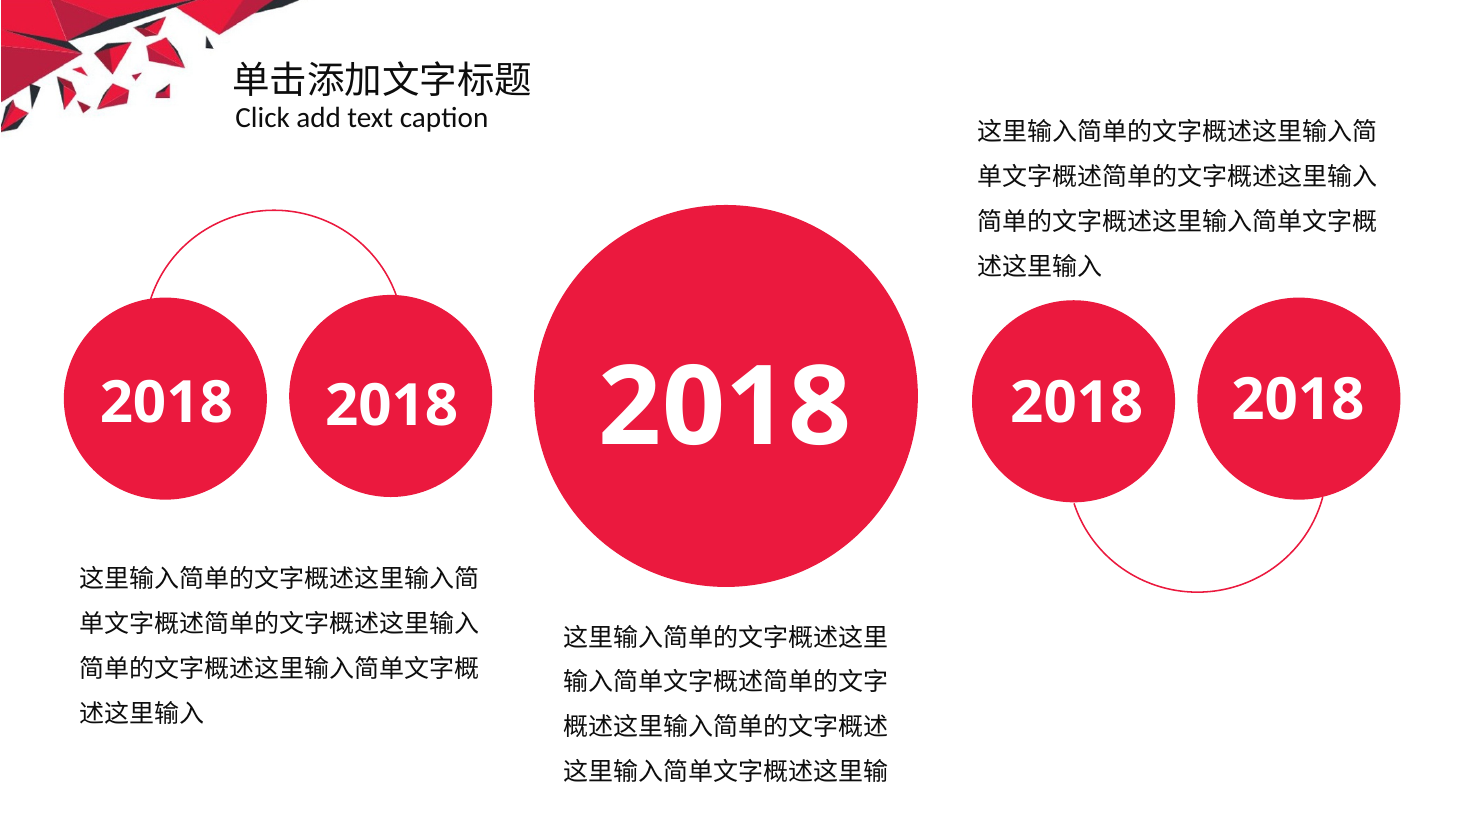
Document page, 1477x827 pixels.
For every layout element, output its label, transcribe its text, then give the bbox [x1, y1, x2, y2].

text_box [214, 107, 1477, 808]
text_box 这里输入简单的文字概述这里输入简单文字概述简单的文字概述这里输入简单的文字概述这里输入简单文字概述这里输入 [962, 93, 1404, 288]
text_box [969, 298, 1178, 505]
text_box [1195, 295, 1403, 499]
text_box 这里输入简单的文字概述这里输入简单文字概述简单的文字概述这里输入简单的文字概述这里输入简单文字概述这里输 [549, 598, 918, 793]
picture [0, 0, 810, 452]
text_box 2018 [995, 356, 1159, 442]
text_box [82, 460, 249, 502]
text_box [543, 224, 920, 590]
text_box [309, 460, 472, 500]
text_box 2018 [584, 327, 867, 475]
text_box 2018 [1216, 353, 1380, 439]
text_box [1073, 464, 1324, 593]
text_box 这里输入简单的文字概述这里输入简单文字概述简单的文字概述这里输入简单的文字概述这里输入简单文字概述这里输入 [64, 540, 506, 735]
